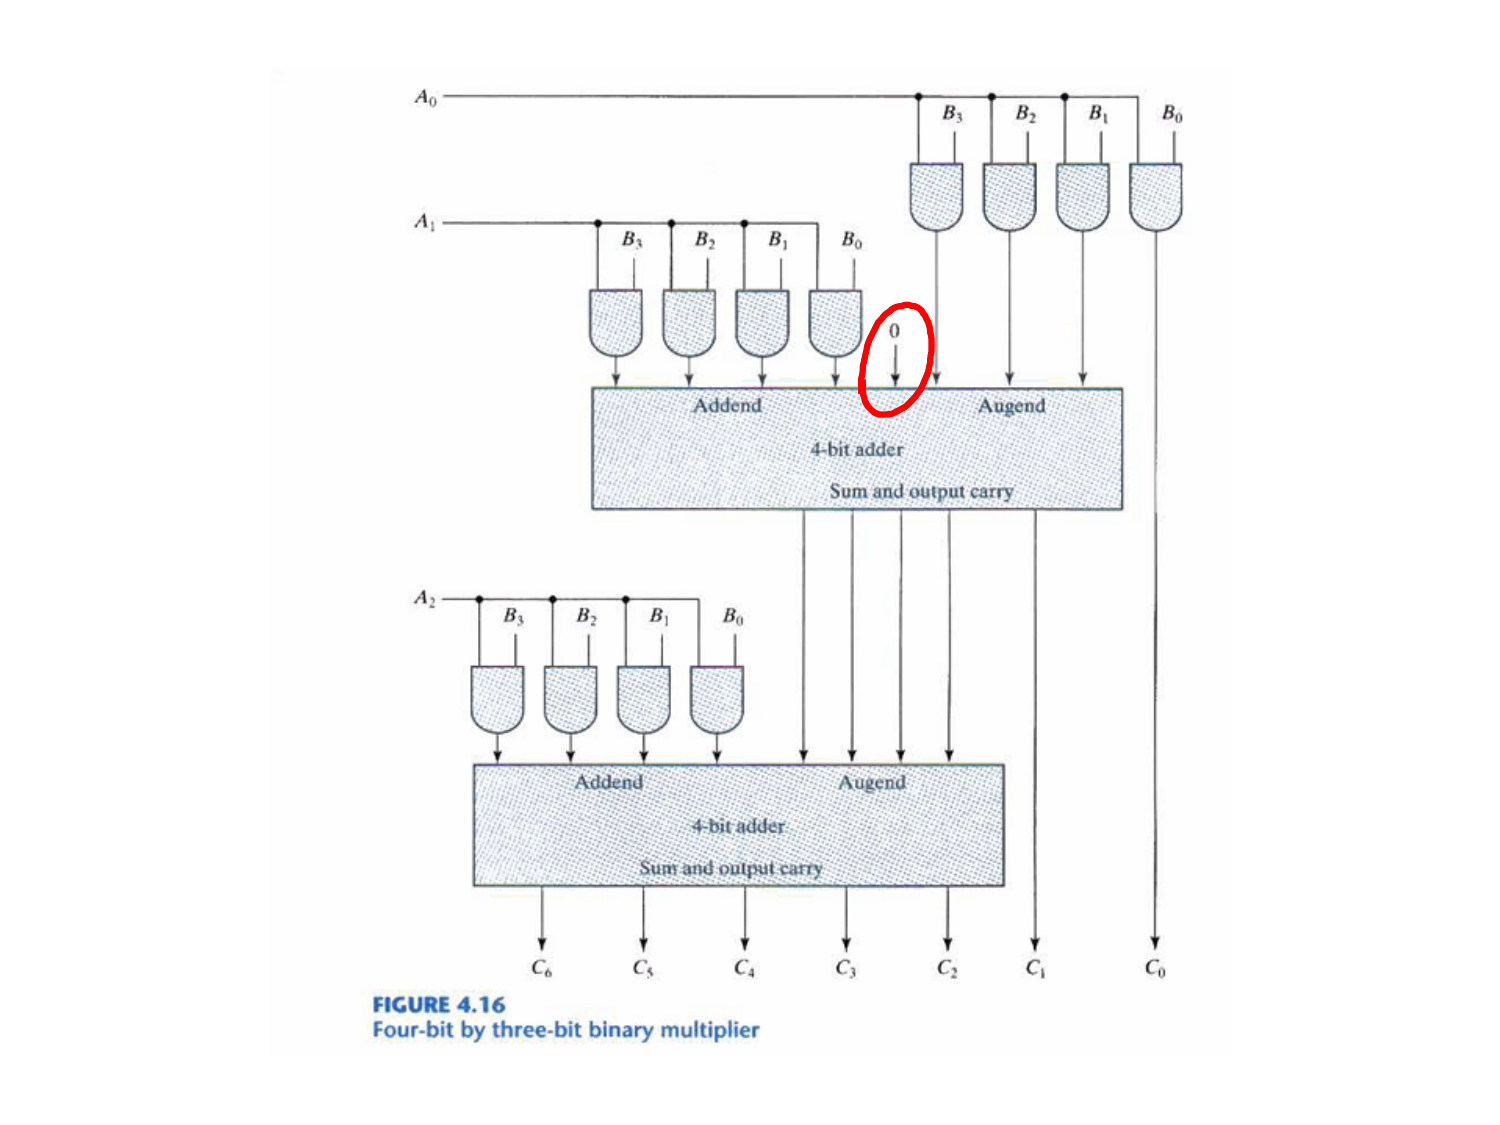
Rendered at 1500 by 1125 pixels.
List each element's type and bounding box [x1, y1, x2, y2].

picture [269, 67, 1231, 1058]
